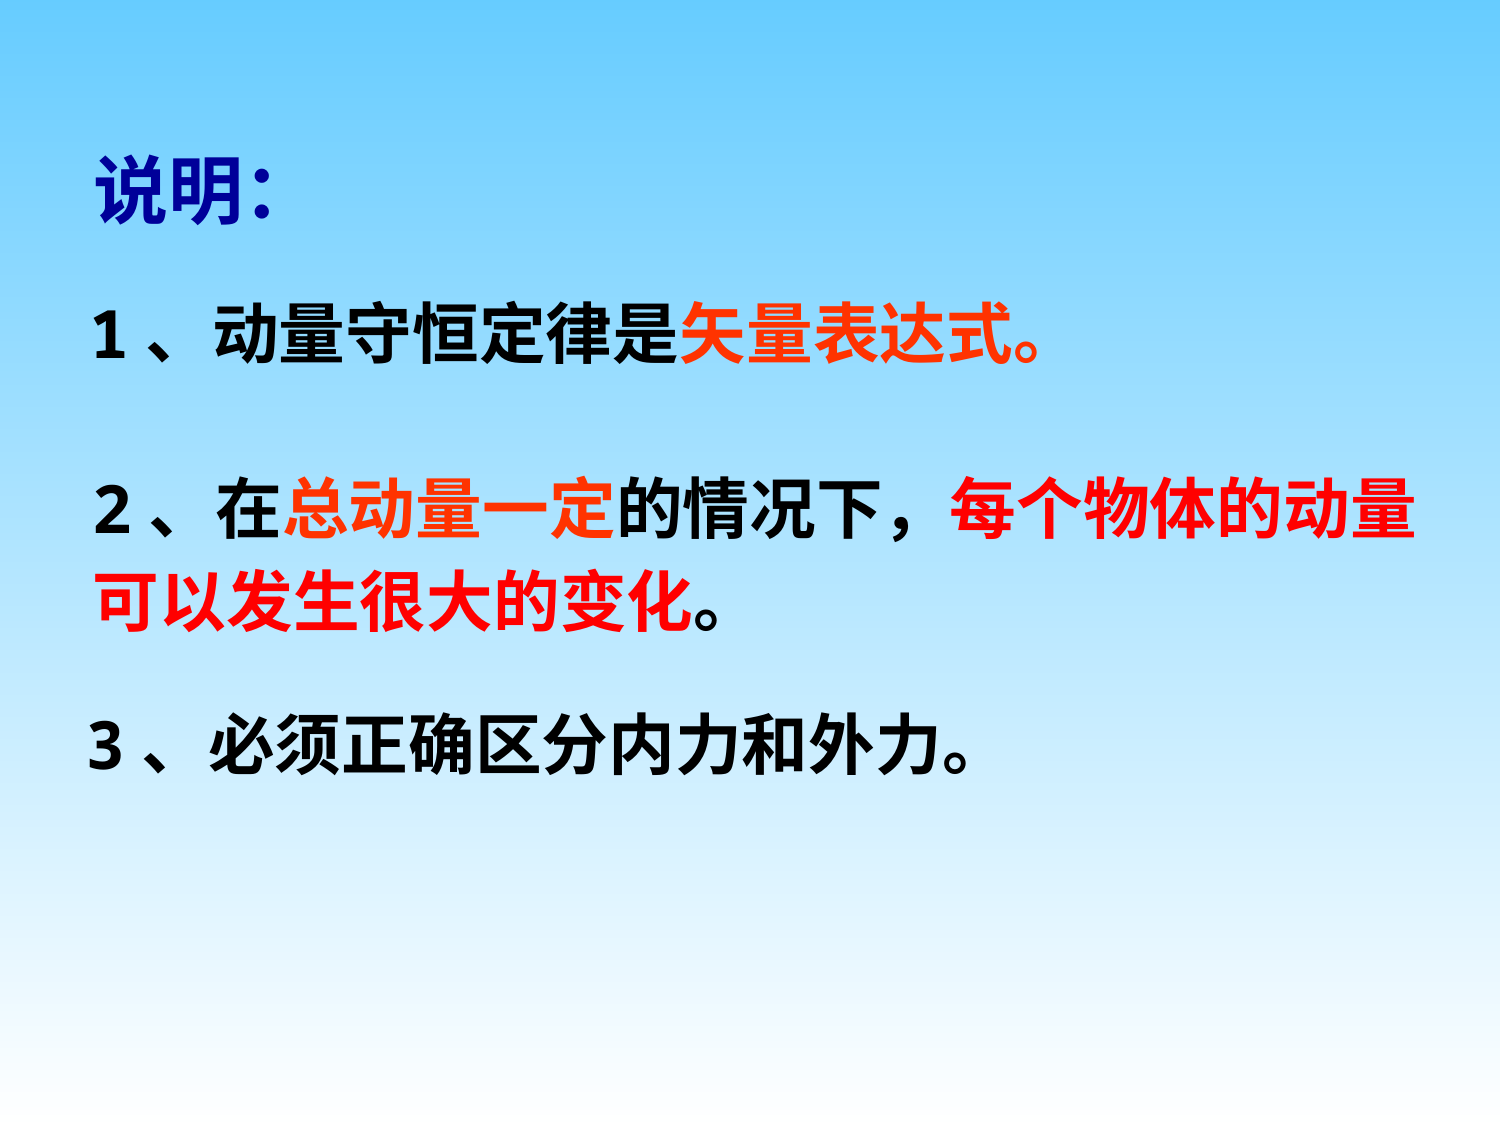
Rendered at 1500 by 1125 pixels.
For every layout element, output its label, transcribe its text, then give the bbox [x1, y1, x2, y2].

text_box 2、在总动量一定的情况下，每个物体的动量 可以发生很大的变化。 [78, 459, 1452, 651]
text_box 3、必须正确区分内力和外力。 [70, 695, 1444, 888]
list 1、动量守恒定律是矢量表达式。 [74, 284, 1098, 401]
title 说明： [78, 94, 1430, 283]
